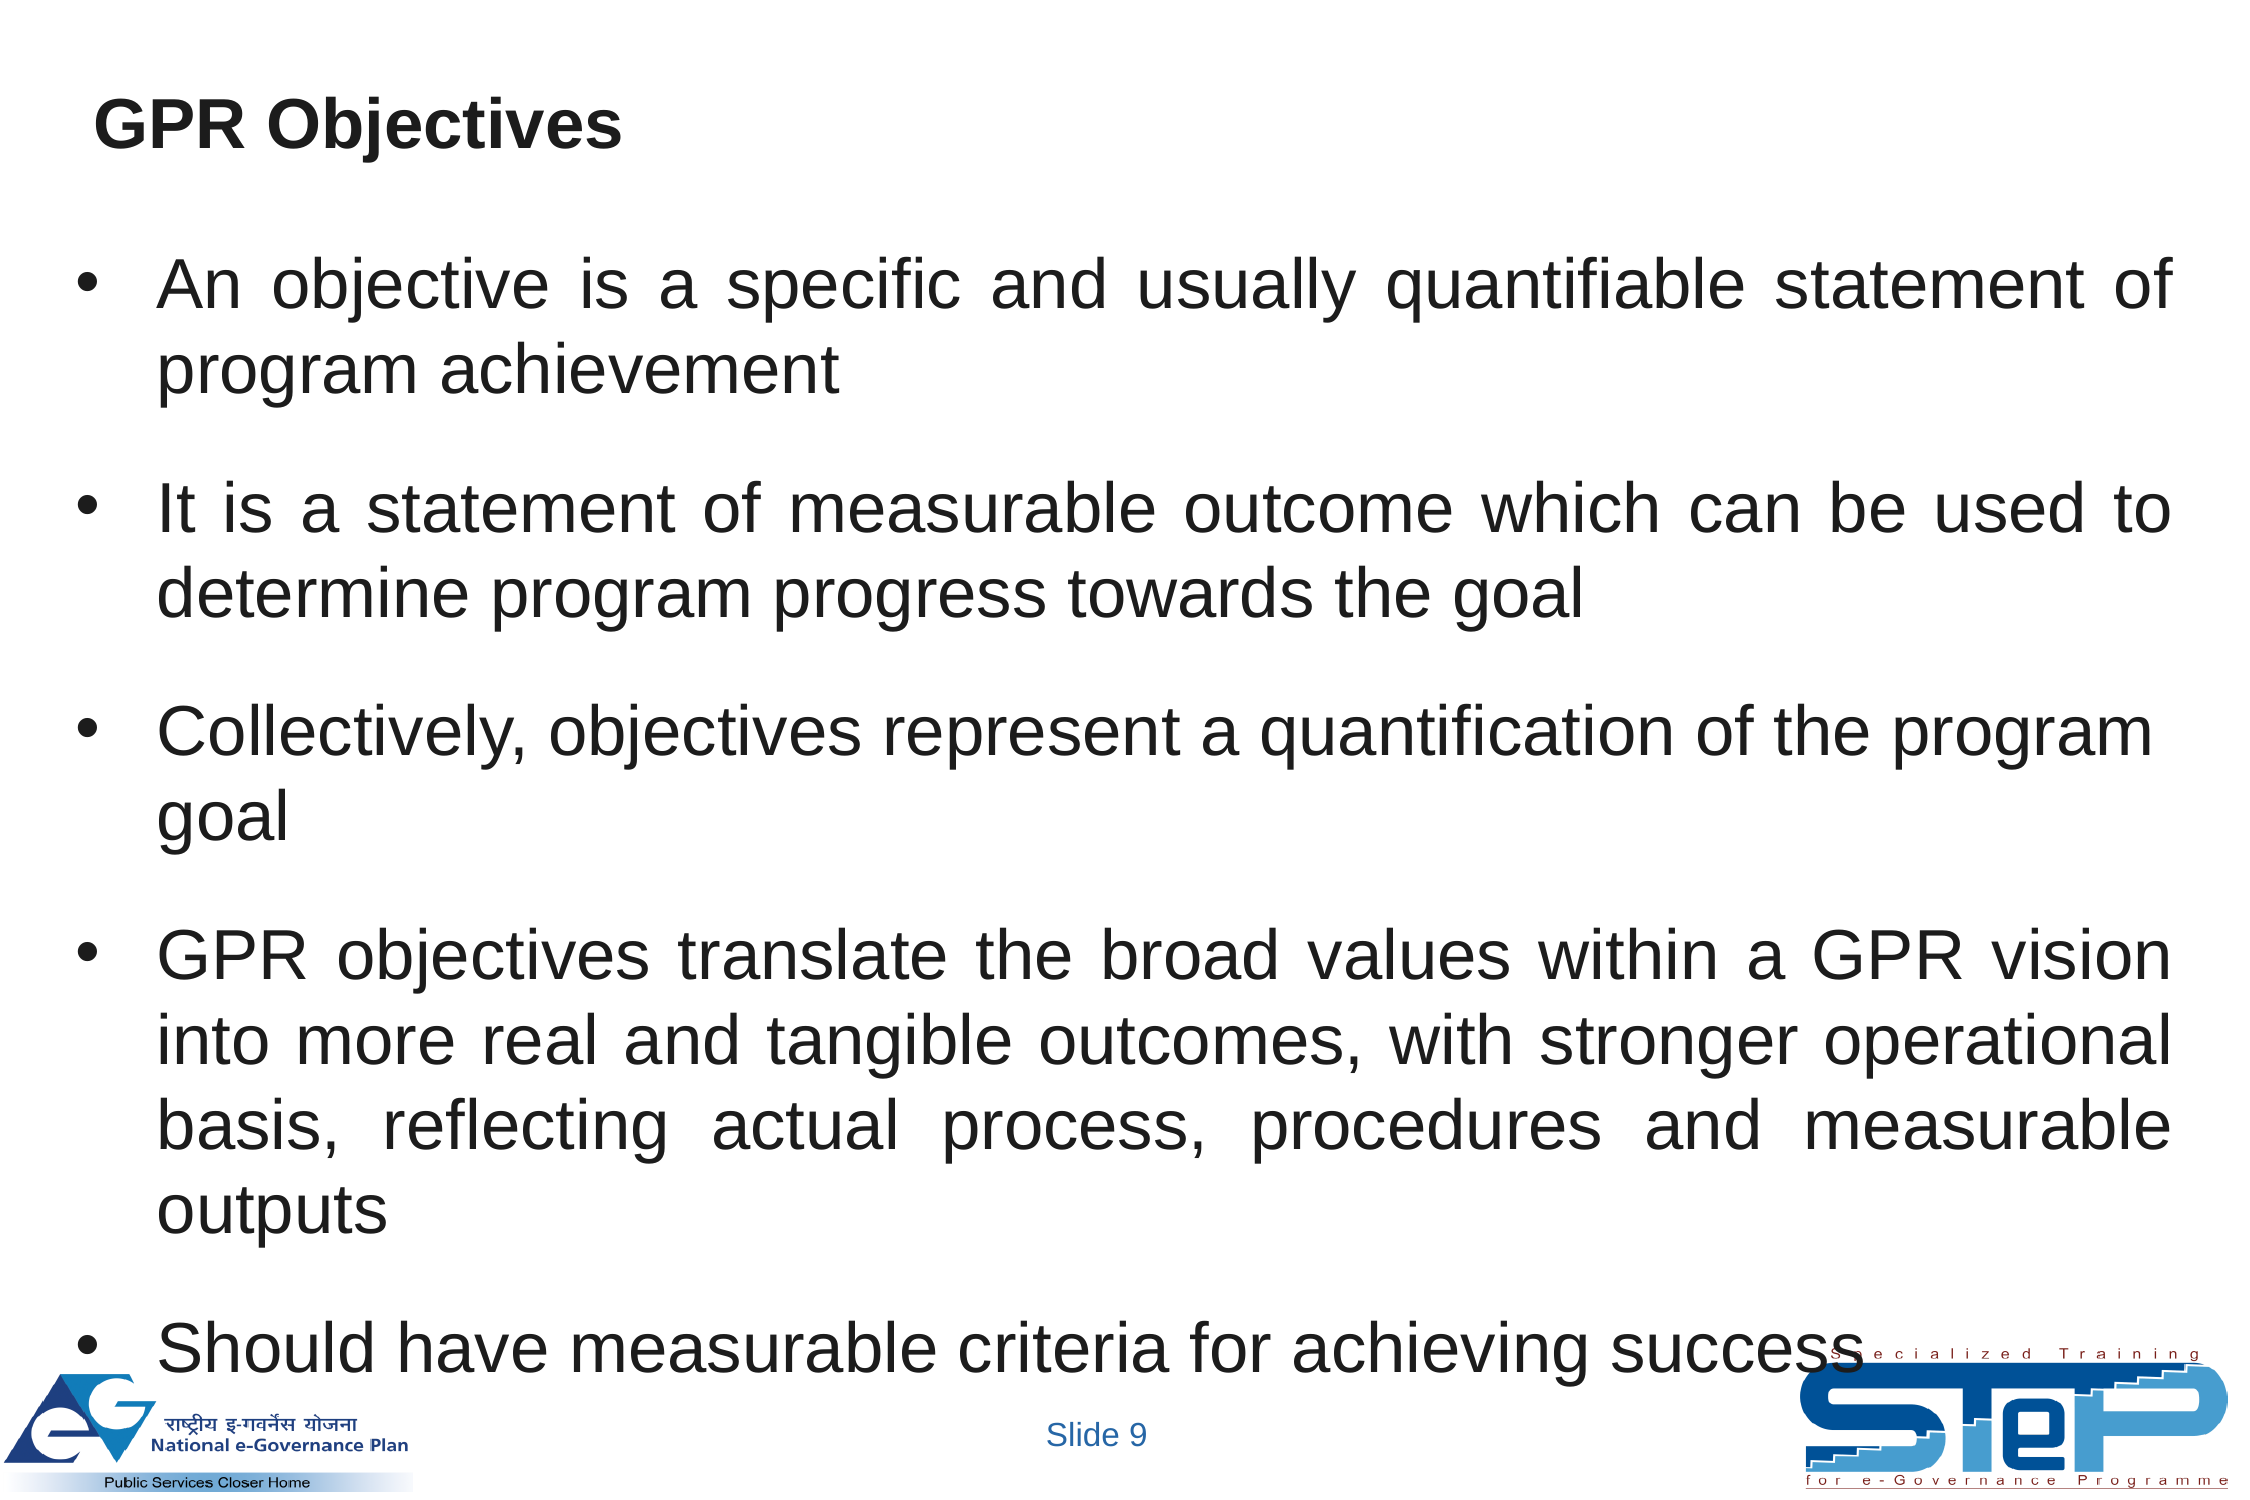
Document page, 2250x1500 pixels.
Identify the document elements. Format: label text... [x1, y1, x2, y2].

picture [1800, 1348, 2228, 1489]
list An objective is a specific and usually quantifiable statement of program achievement It is a statement of measurable outcome which can be used to determine program progress towards the goal Collectively, objectives represent a quantification of the program goal GPR objectives translate the broad values within a GPR vision into more real and tangible outcomes, with stronger operational basis, reflecting actual process, procedures and measurable outputs Should have measurable criteria for achieving success [75, 238, 2175, 1188]
picture [3, 1374, 413, 1492]
title GPR Objectives [93, 50, 2138, 190]
